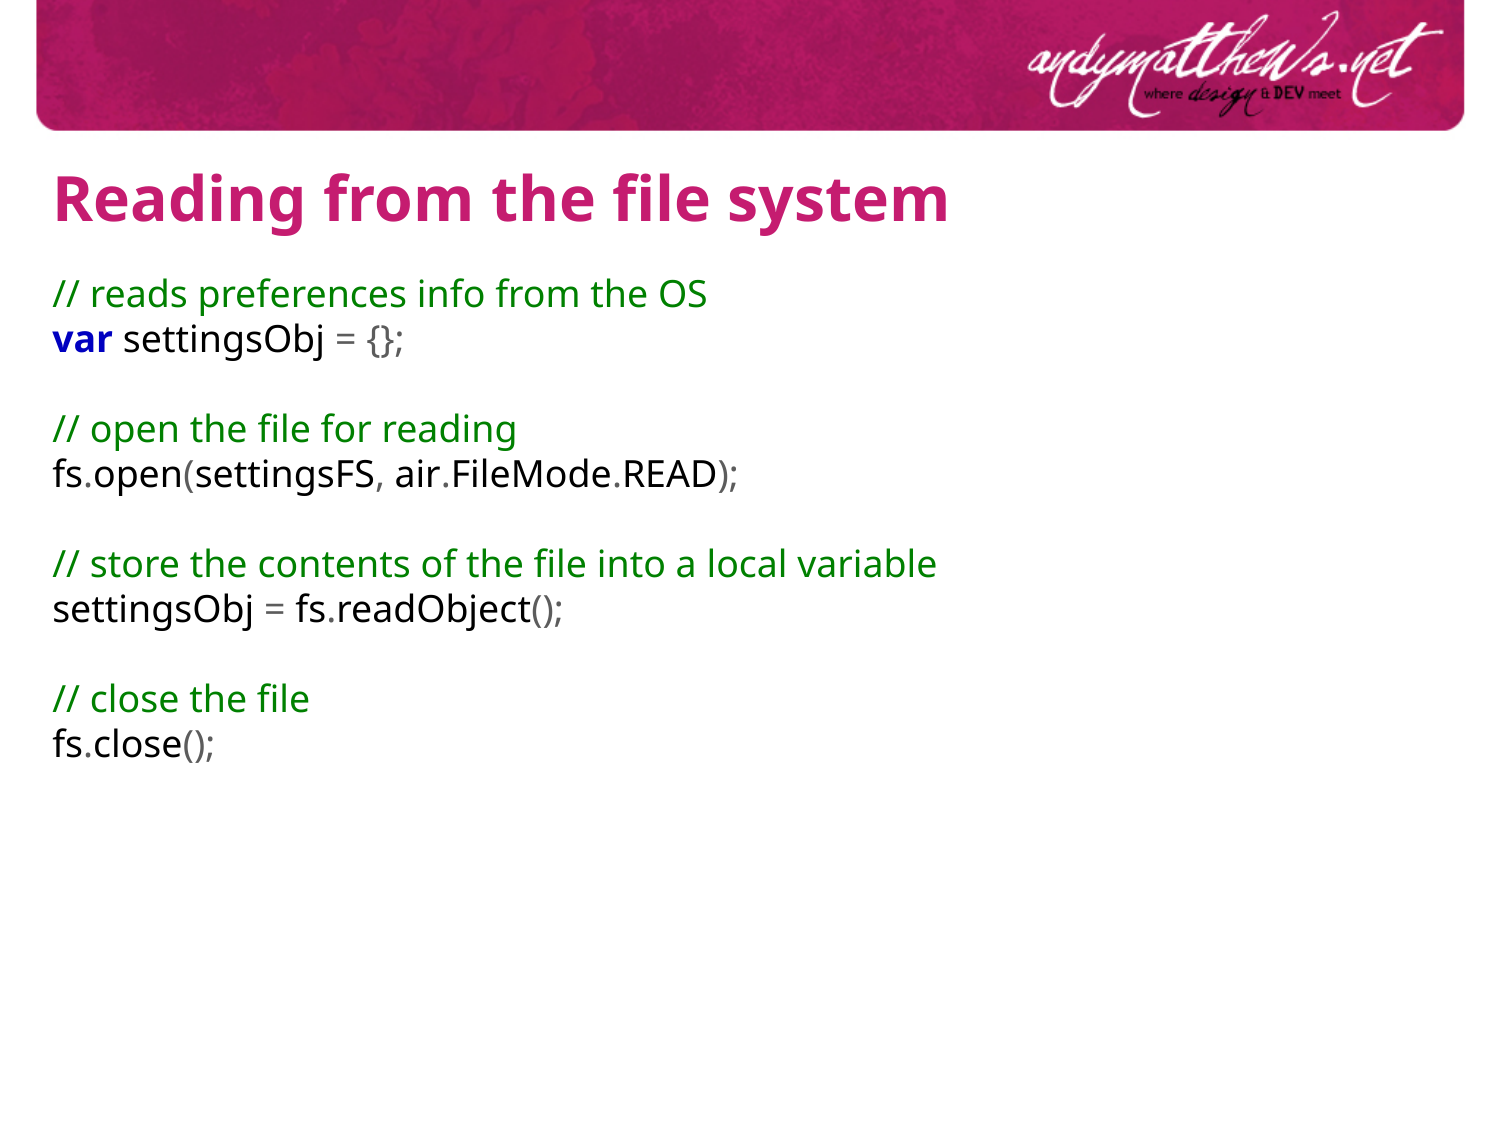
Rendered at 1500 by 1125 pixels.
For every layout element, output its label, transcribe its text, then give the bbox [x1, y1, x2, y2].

text_box // reads preferences info from the OS var settingsObj = {}; // open the file for reading fs.open(settingsFS, air.FileMode.READ); // store the contents of the file into a local variable settingsObj = fs.readObject(); // close the file fs.close(); [37, 262, 1463, 1088]
picture [0, 0, 1500, 1125]
text_box Reading from the file system [37, 149, 1463, 244]
